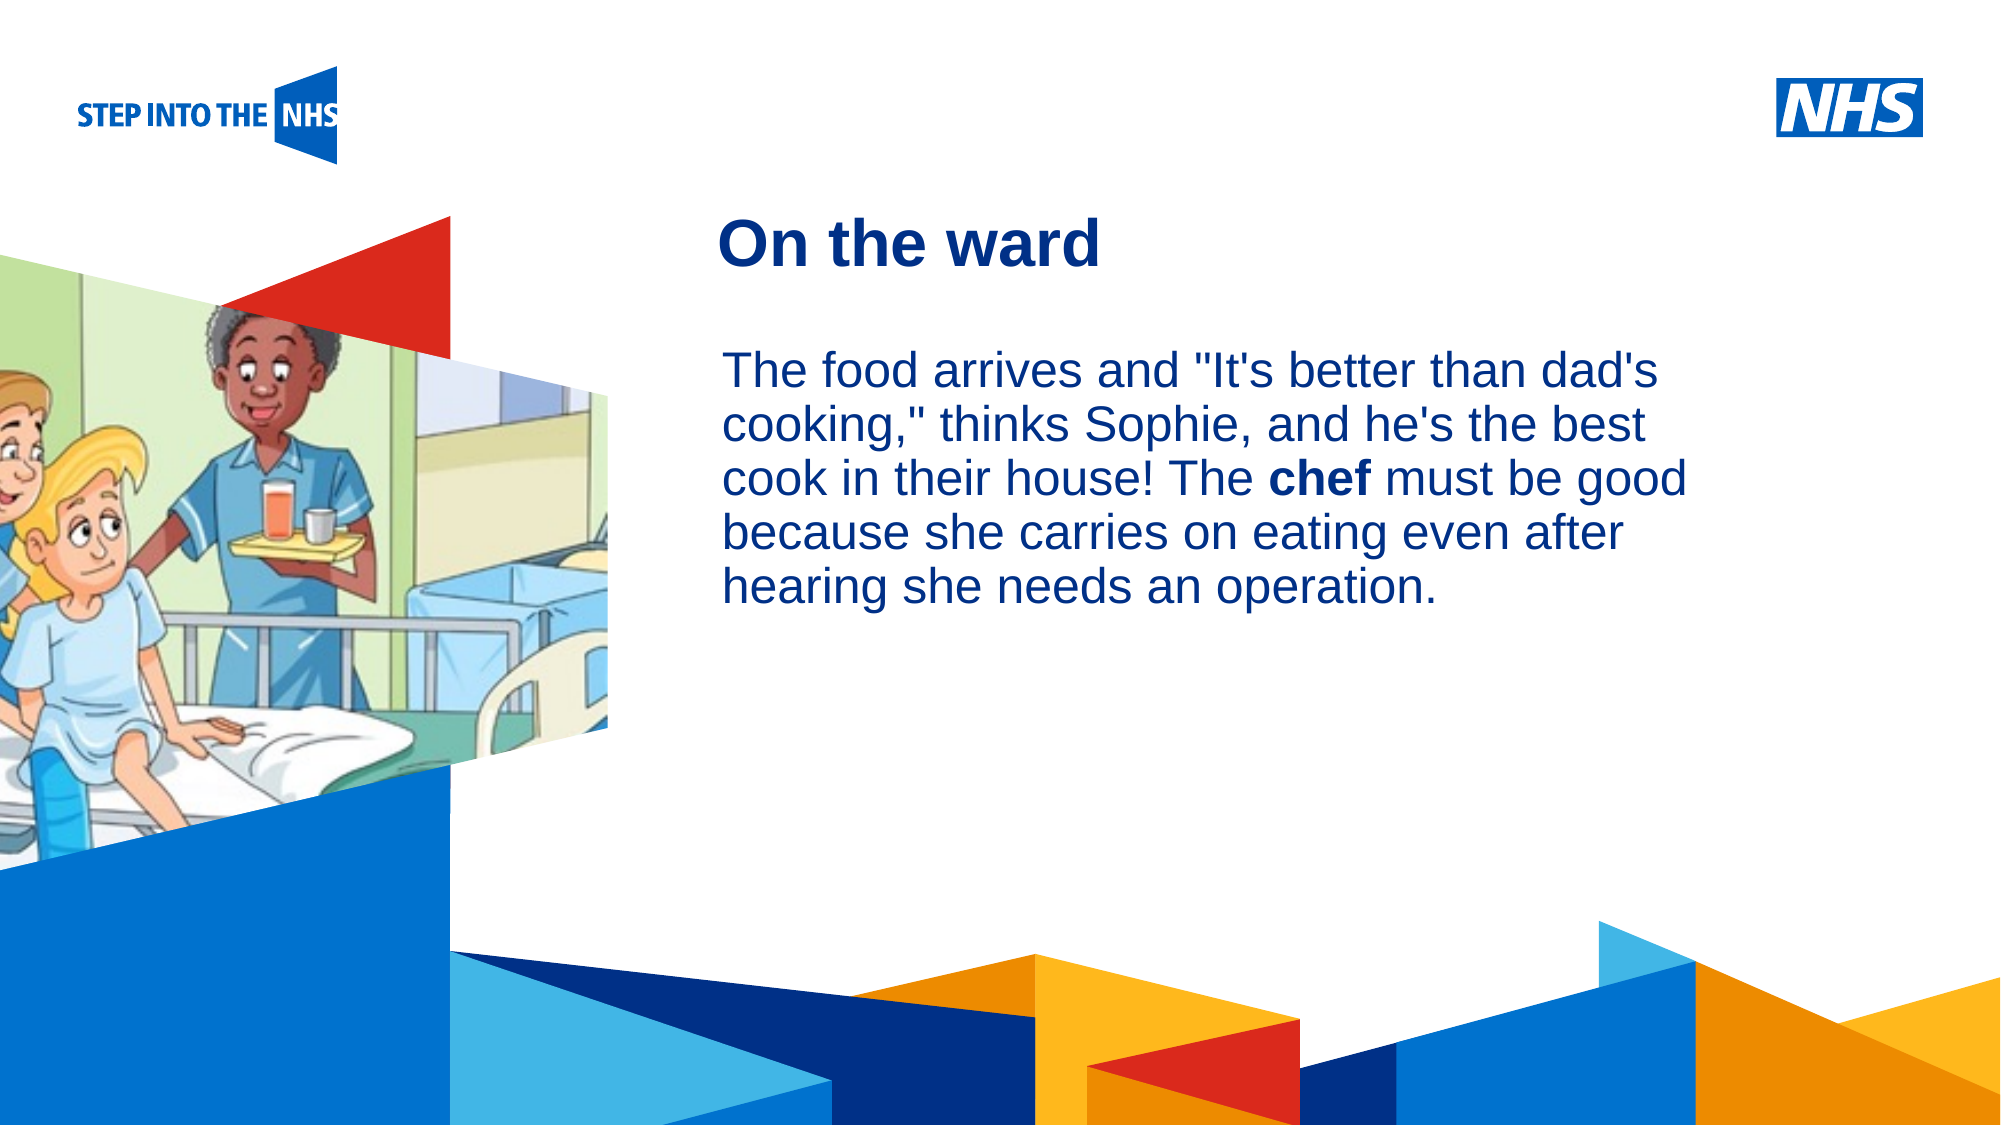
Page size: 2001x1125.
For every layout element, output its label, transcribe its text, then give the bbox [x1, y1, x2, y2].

title On the ward [716, 208, 1773, 296]
list The food arrives and "It's better than dad's cooking," thinks Sophie, and he's the best cook in their house! The chef must be good because she carries on eating even after hearing she needs an operation. [721, 344, 1748, 914]
picture [0, 254, 608, 871]
